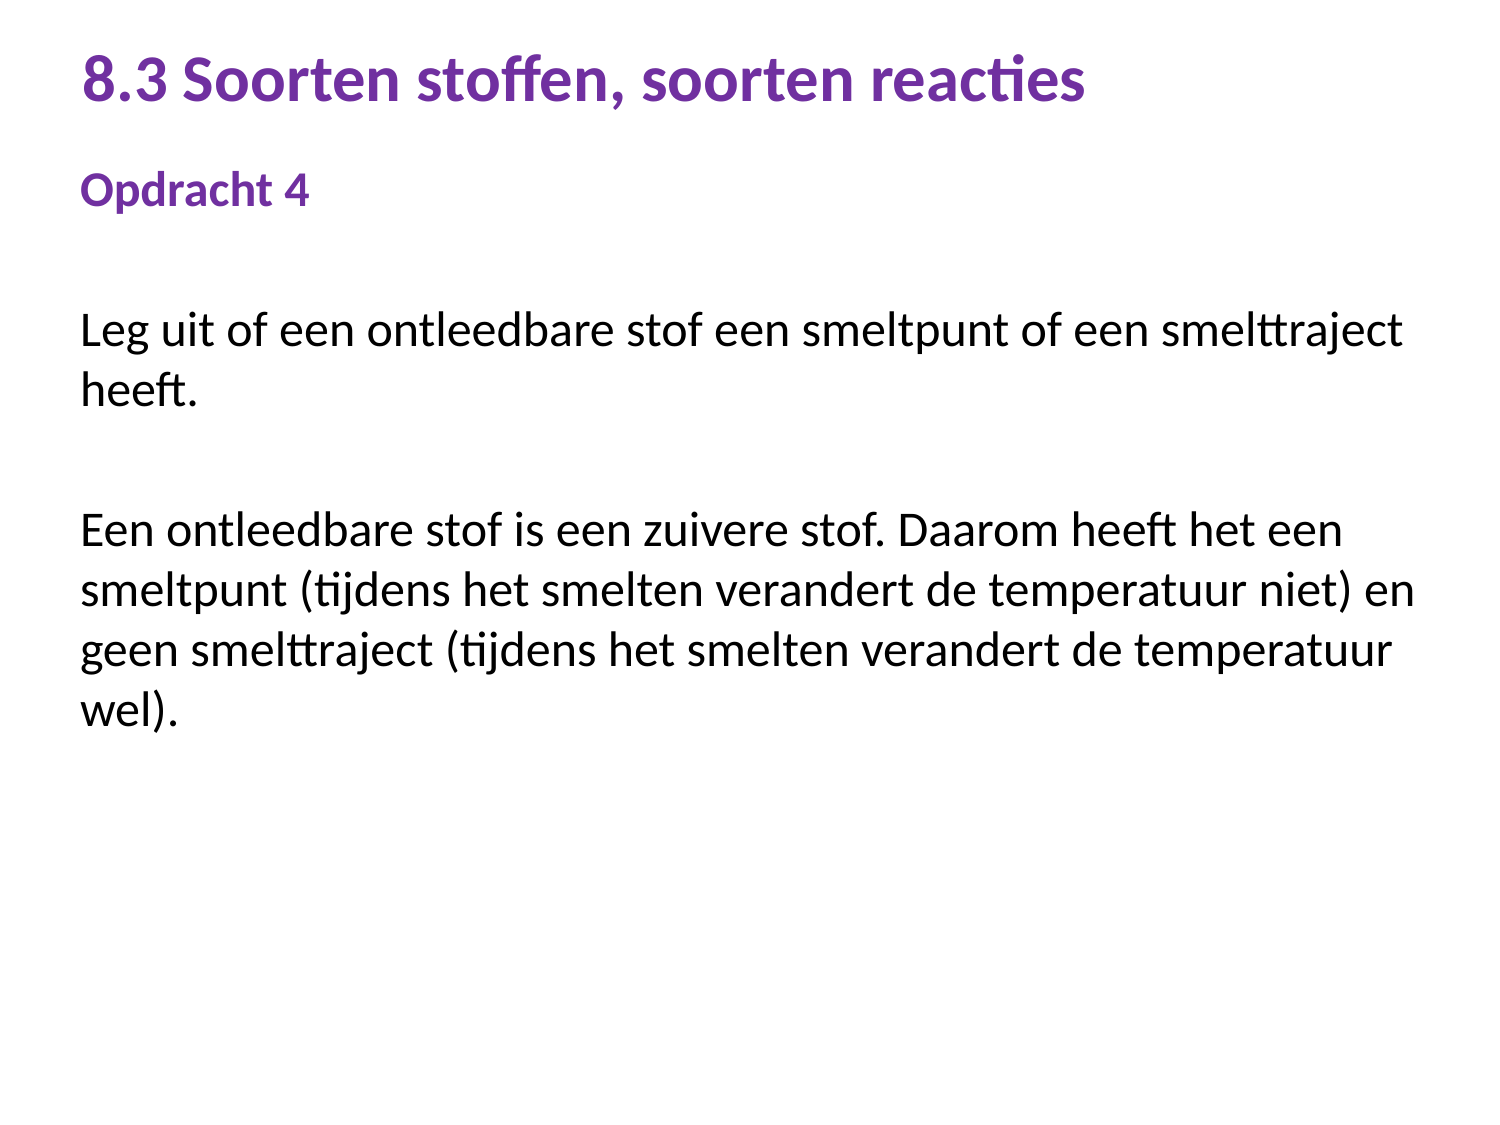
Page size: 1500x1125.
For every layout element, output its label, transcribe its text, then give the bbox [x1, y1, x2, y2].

title 8.3 Soorten stoffen, soorten reacties [67, 26, 1466, 125]
list Opdracht 4 Leg uit of een ontleedbare stof een smeltpunt of een smelttraject heeft. Een ontleedbare stof is een zuivere stof. Daarom heeft het een smeltpunt (tijdens het smelten verandert de temperatuur niet) en geen smelttraject (tijdens het smelten verandert de temperatuur wel). [64, 148, 1468, 1088]
